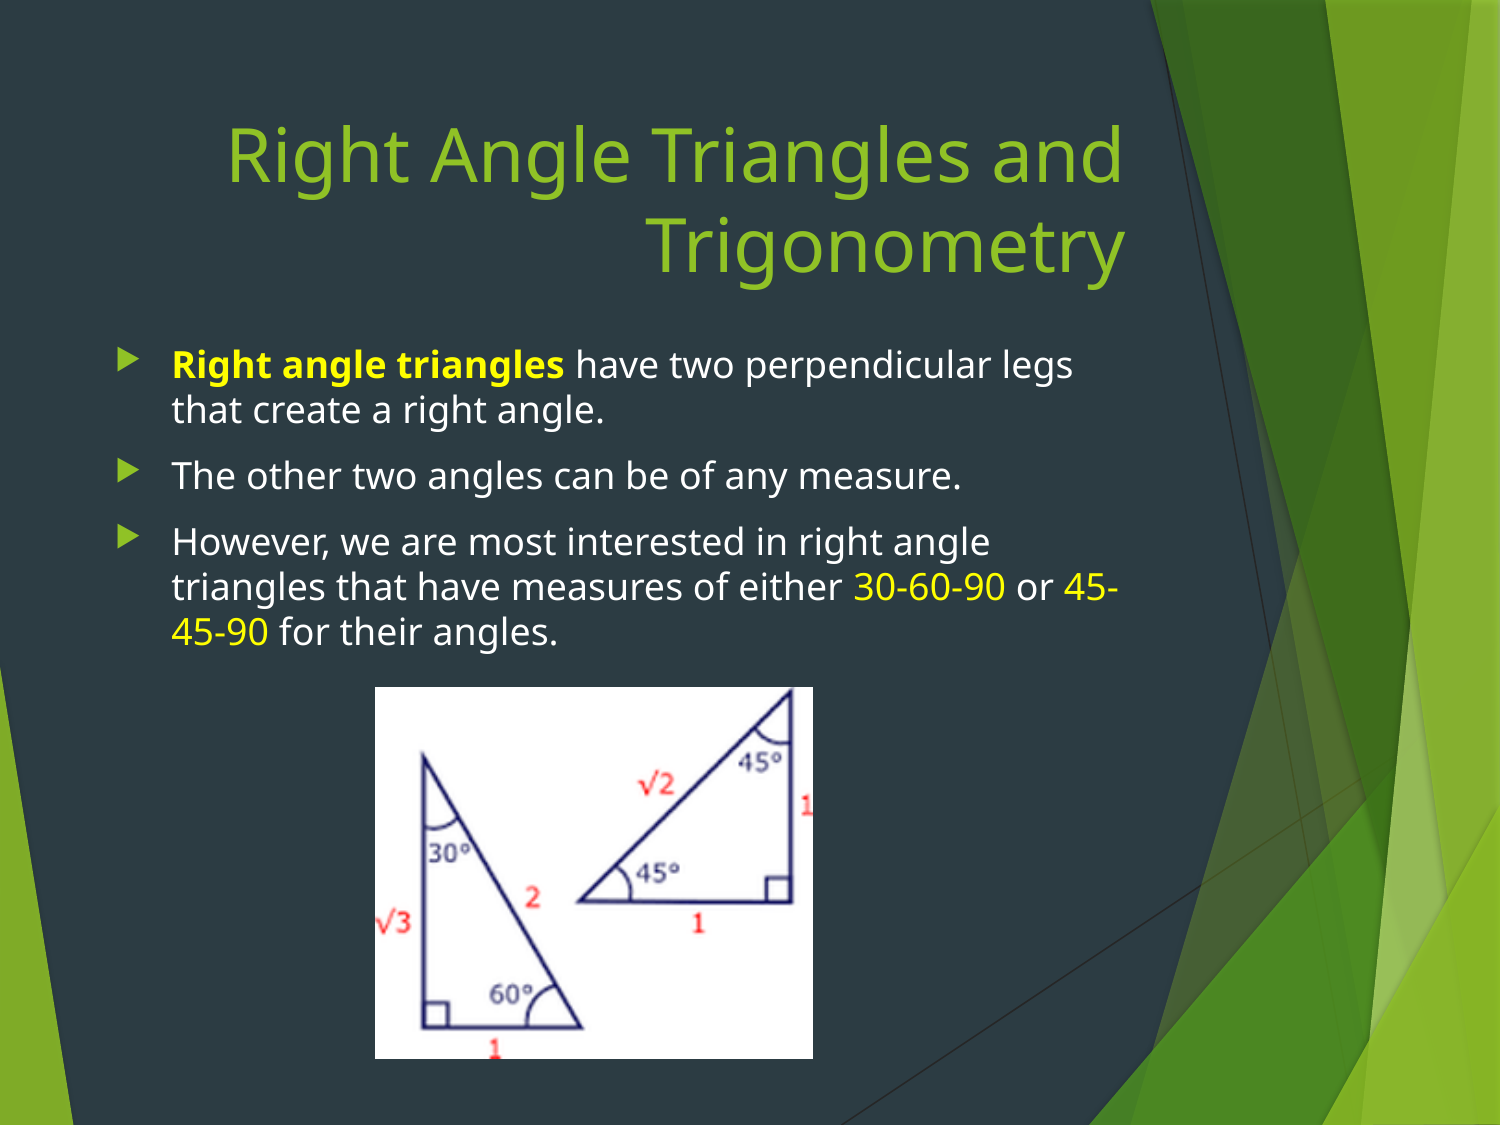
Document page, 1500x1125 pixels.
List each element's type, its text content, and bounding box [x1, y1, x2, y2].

list Right angle triangles have two perpendicular legs that create a right angle. The other two angles can be of any measure. However, we are most interested in right angle triangles that have measures of either 30-60-90 or 45-45-90 for their angles. [99, 333, 1142, 692]
title Right Angle Triangles and Trigonometry [99, 99, 1142, 317]
picture [374, 686, 813, 1060]
